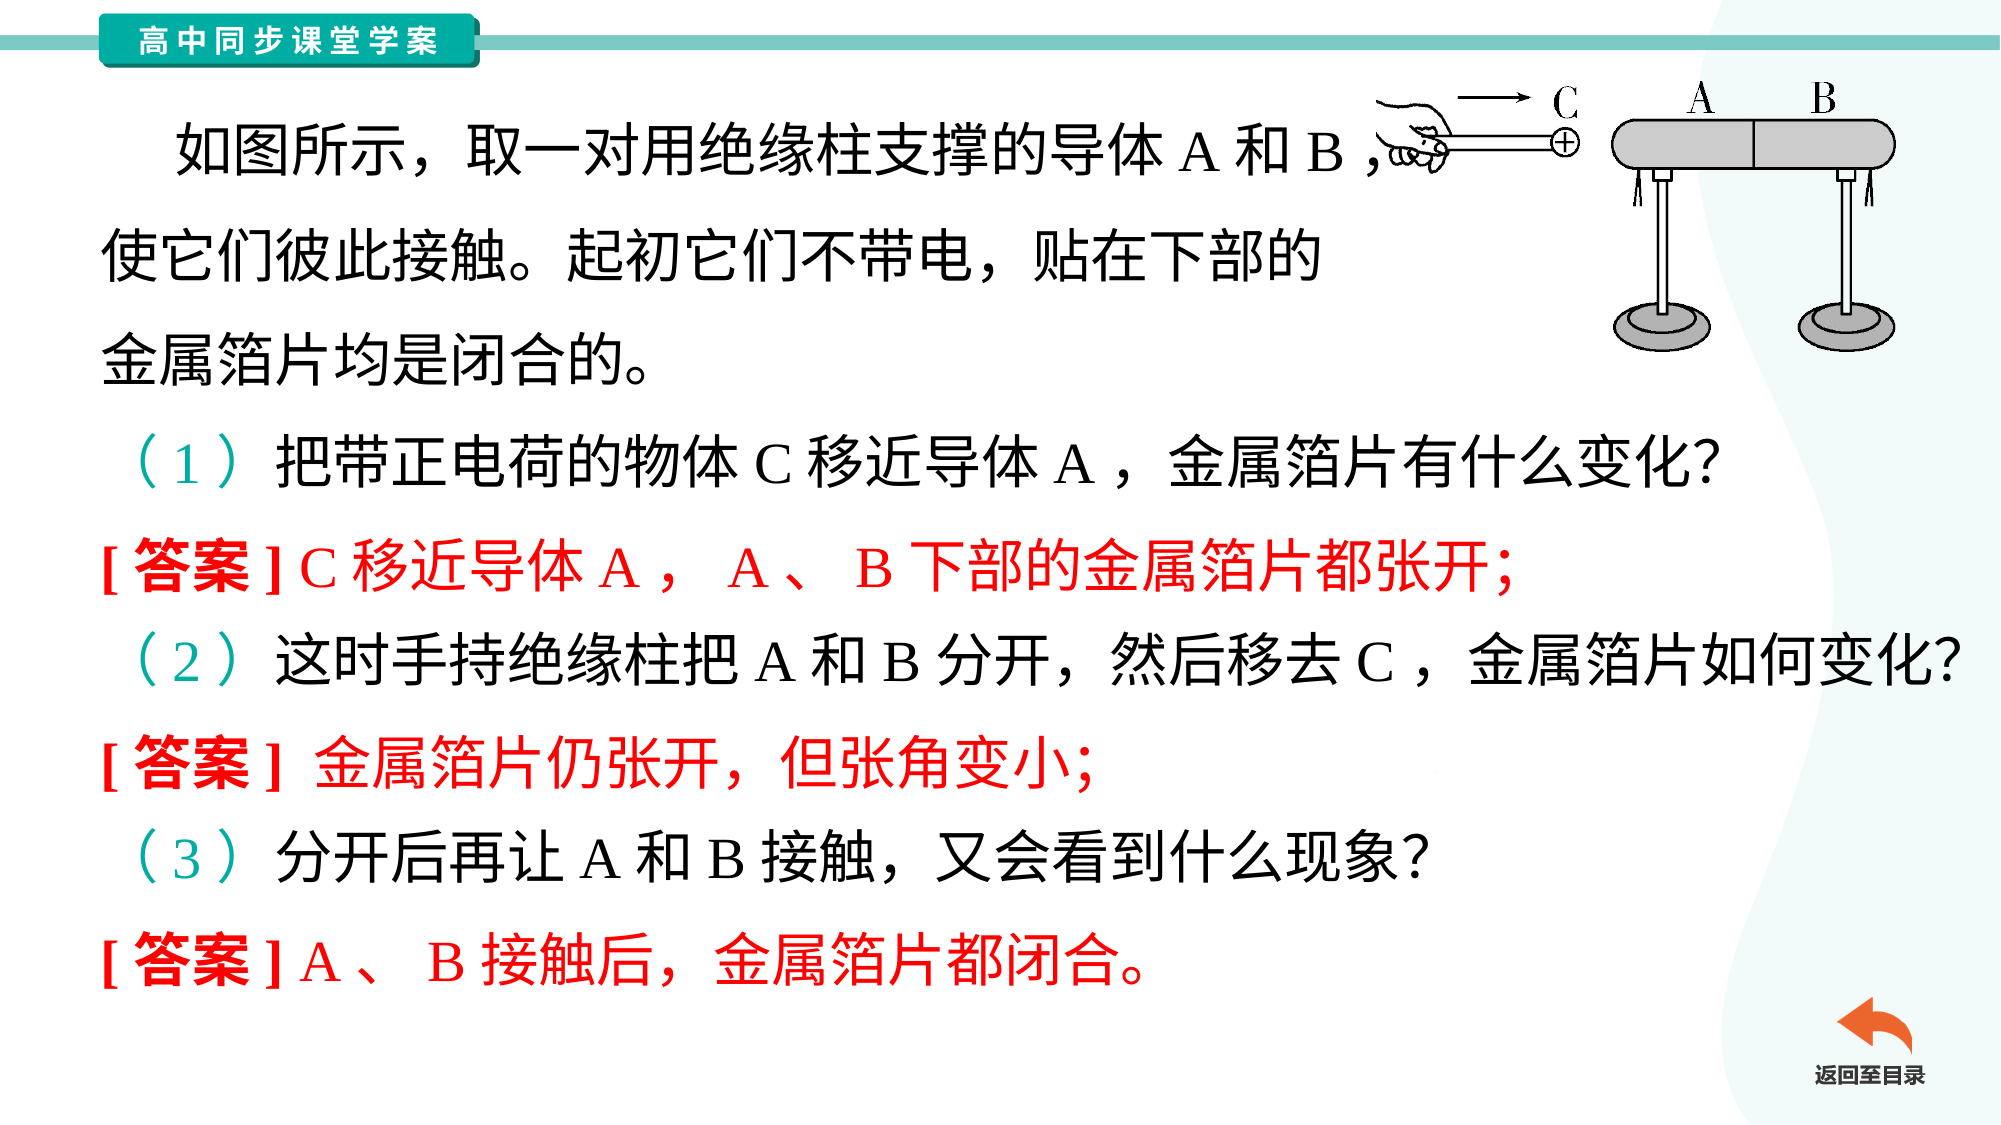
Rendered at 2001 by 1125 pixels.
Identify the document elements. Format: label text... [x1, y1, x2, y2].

text_box （3）分开后再让A和B接触，又会看到什么现象？ [100, 786, 1899, 880]
text_box （1）把带正电荷的物体C移近导体A，金属箔片有什么变化？ [100, 391, 1899, 485]
text_box [答案] C移近导体A，A、B下部的金属箔片都张开； [100, 497, 1899, 588]
text_box [答案] 金属箔片仍张开，但张角变小； [100, 694, 1899, 786]
text_box （2）这时手持绝缘柱把A和B分开，然后移去C，金属箔片如何变化？ [100, 589, 1899, 683]
text_box 如图所示，取一对用绝缘柱支撑的导体A和B， 使它们彼此接触。起初它们不带电，贴在下部的 金属箔片均是闭合的。 [100, 76, 1359, 383]
picture [0, 0, 2000, 1125]
text_box [答案] A、B接触后，金属箔片都闭合。 [100, 891, 1899, 983]
